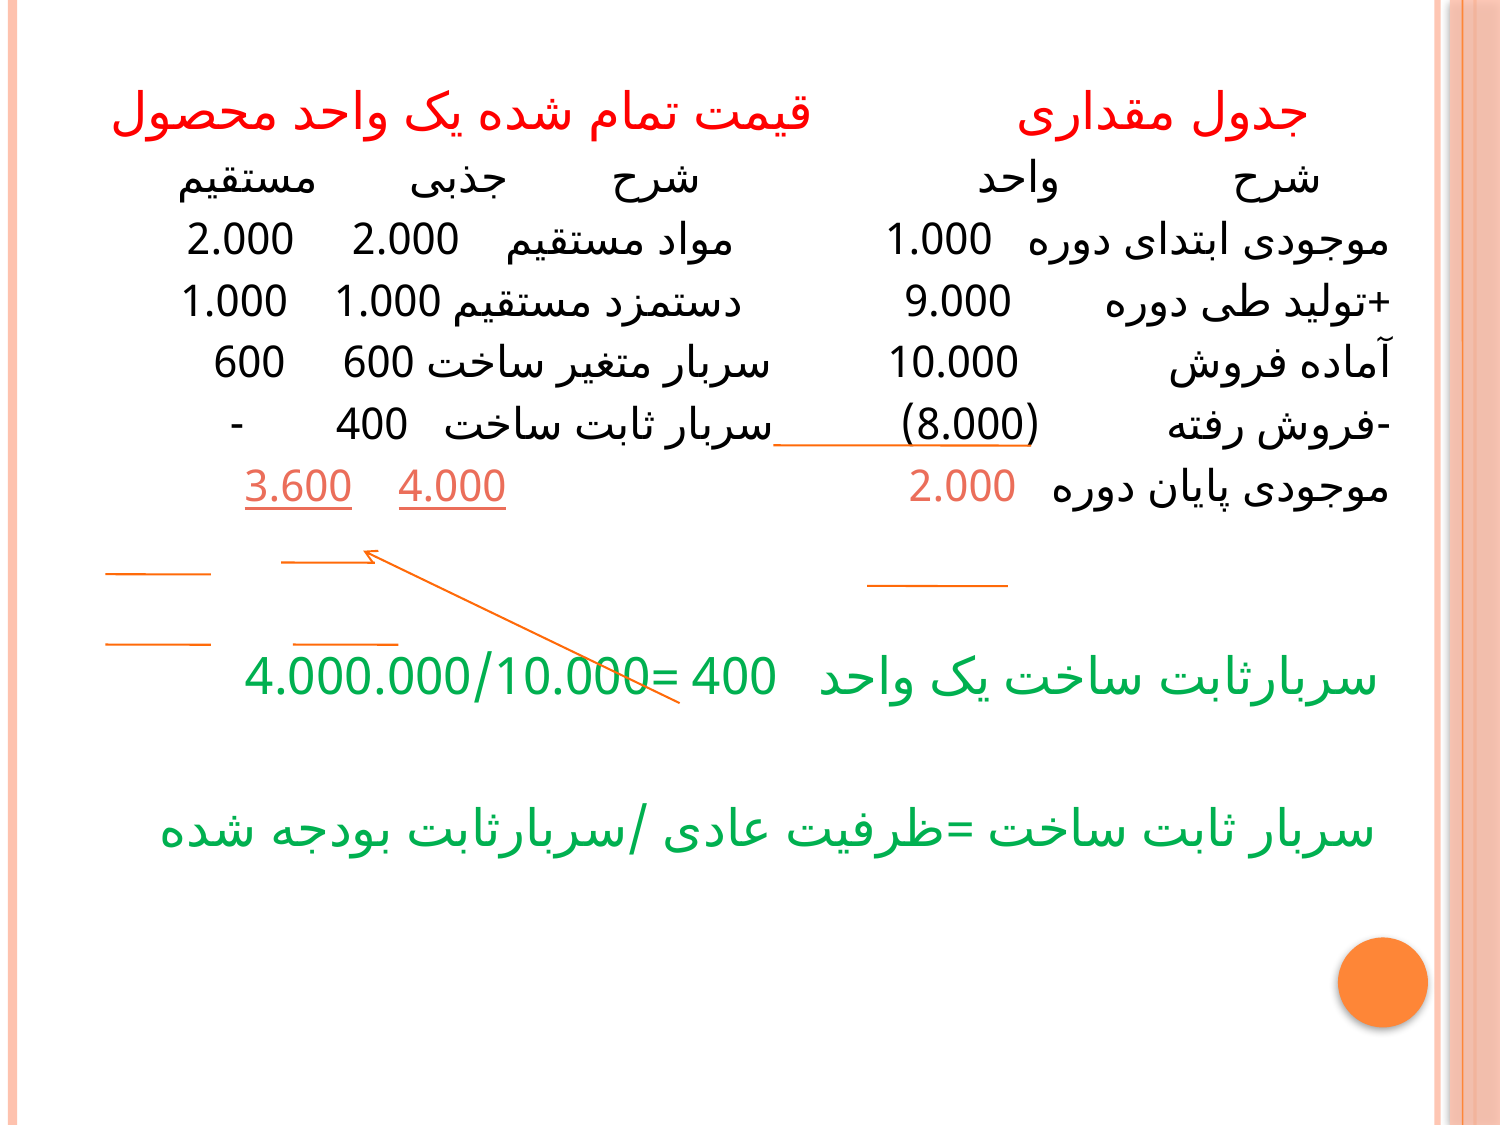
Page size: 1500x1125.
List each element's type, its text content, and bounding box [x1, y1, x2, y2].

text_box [362, 550, 681, 704]
list جدول مقداری قیمت تمام شده یک واحد محصول شرح واحد شرح جذبی مستقیم موجودی ابتدای دوره 1.000 مواد مستقیم 2.000 2.000 +تولید طی دوره 9.000 دستمزد مستقیم 1.000 1.000 آماده فروش 10.000 سربار متغیر ساخت 600 600 -فروش رفته (8.000) سربار ثابت ساخت 400 - موجودی پایان دوره 2.000 4.000 3.600 سربارثابت ساخت یک واحد 400 =4.000.000/10.000 سربار ثابت ساخت =ظرفیت عادی /سربارثابت بودجه شده [75, 70, 1407, 1062]
